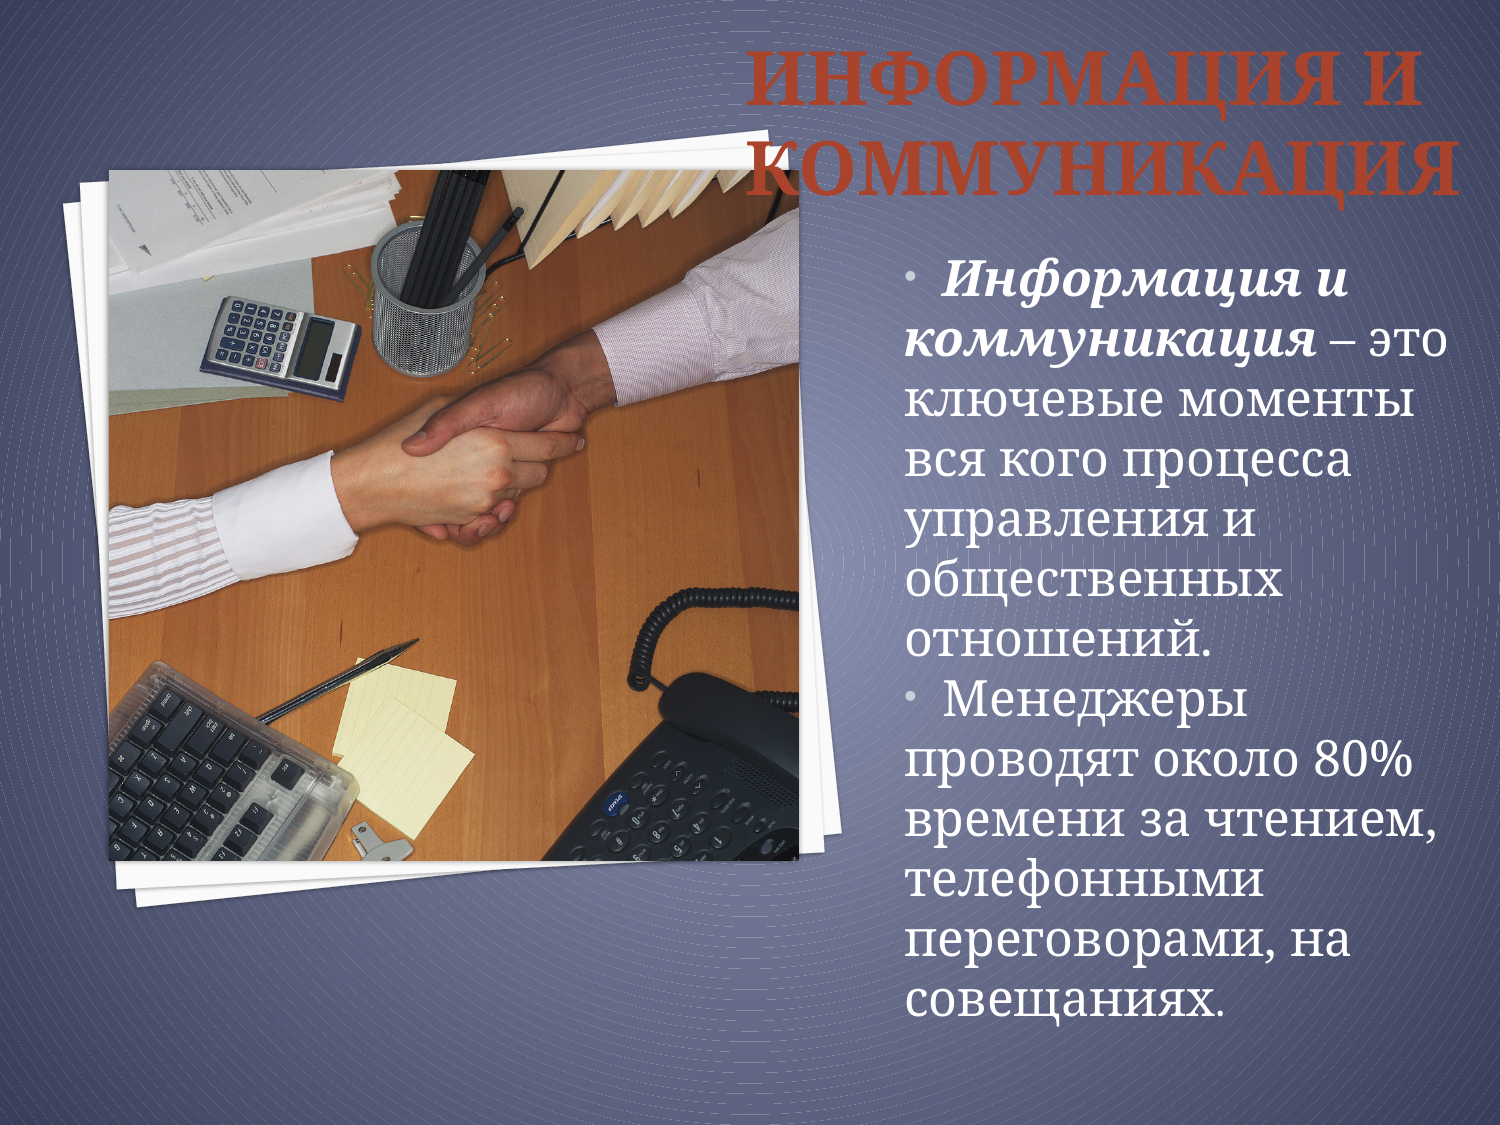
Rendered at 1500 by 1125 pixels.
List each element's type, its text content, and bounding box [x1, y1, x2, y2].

picture [108, 170, 800, 862]
title Информация и коммуникация [738, 0, 1477, 211]
list Информация и коммуникация – это ключевые моменты вся кого процесса управления и общественных отношений. Менеджеры проводят около 80% времени за чтением, телефонными переговорами, на совещаниях. [890, 246, 1454, 562]
